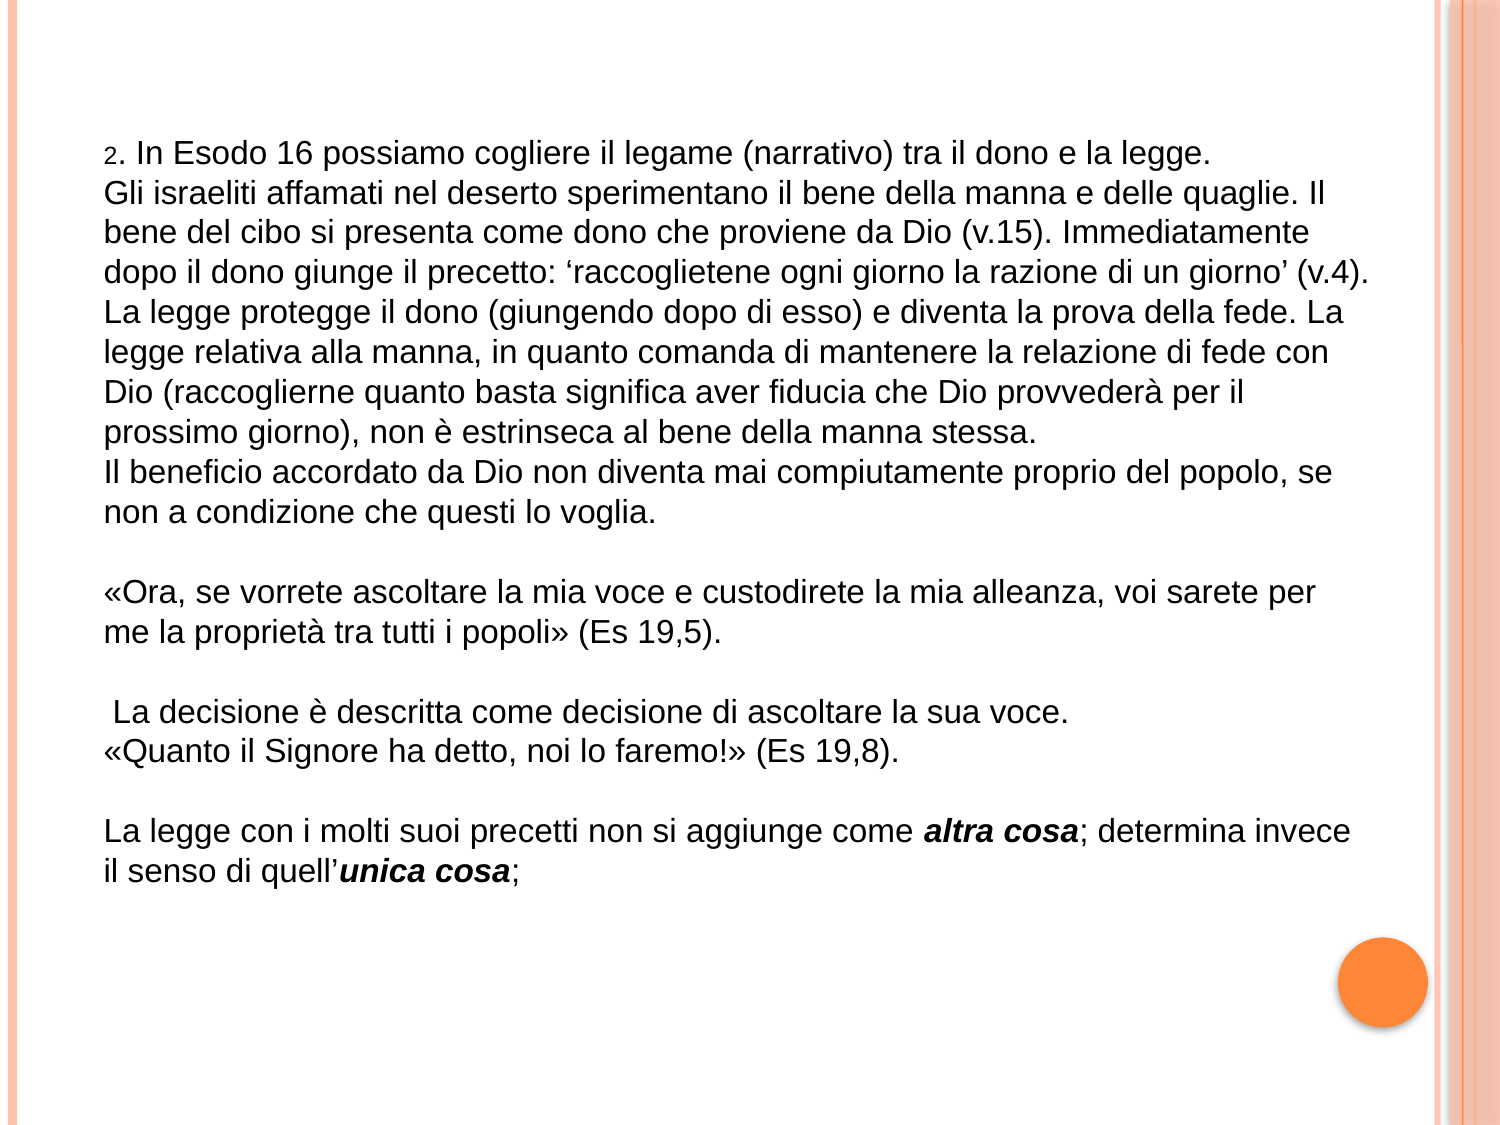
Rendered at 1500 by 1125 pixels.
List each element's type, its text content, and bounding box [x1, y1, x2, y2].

text_box 2. In Esodo 16 possiamo cogliere il legame (narrativo) tra il dono e la legge. Gli israeliti affamati nel deserto sperimentano il bene della manna e delle quaglie. Il bene del cibo si presenta come dono che proviene da Dio (v.15). Immediatamente dopo il dono giunge il precetto: ‘raccoglietene ogni giorno la razione di un giorno’ (v.4). La legge protegge il dono (giungendo dopo di esso) e diventa la prova della fede. La legge relativa alla manna, in quanto comanda di mantenere la relazione di fede con Dio (raccoglierne quanto basta significa aver fiducia che Dio provvederà per il prossimo giorno), non è estrinseca al bene della manna stessa. Il beneficio accordato da Dio non diventa mai compiutamente proprio del popolo, se non a condizione che questi lo voglia. «Ora, se vorrete ascoltare la mia voce e custodirete la mia alleanza, voi sarete per me la proprietà tra tutti i popoli» (Es 19,5). La decisione è descritta come decisione di ascoltare la sua voce. «Quanto il Signore ha detto, noi lo faremo!» (Es 19,8). La legge con i molti suoi precetti non si aggiunge come altra cosa; determina invece il senso di quell’unica cosa; [88, 123, 1388, 937]
